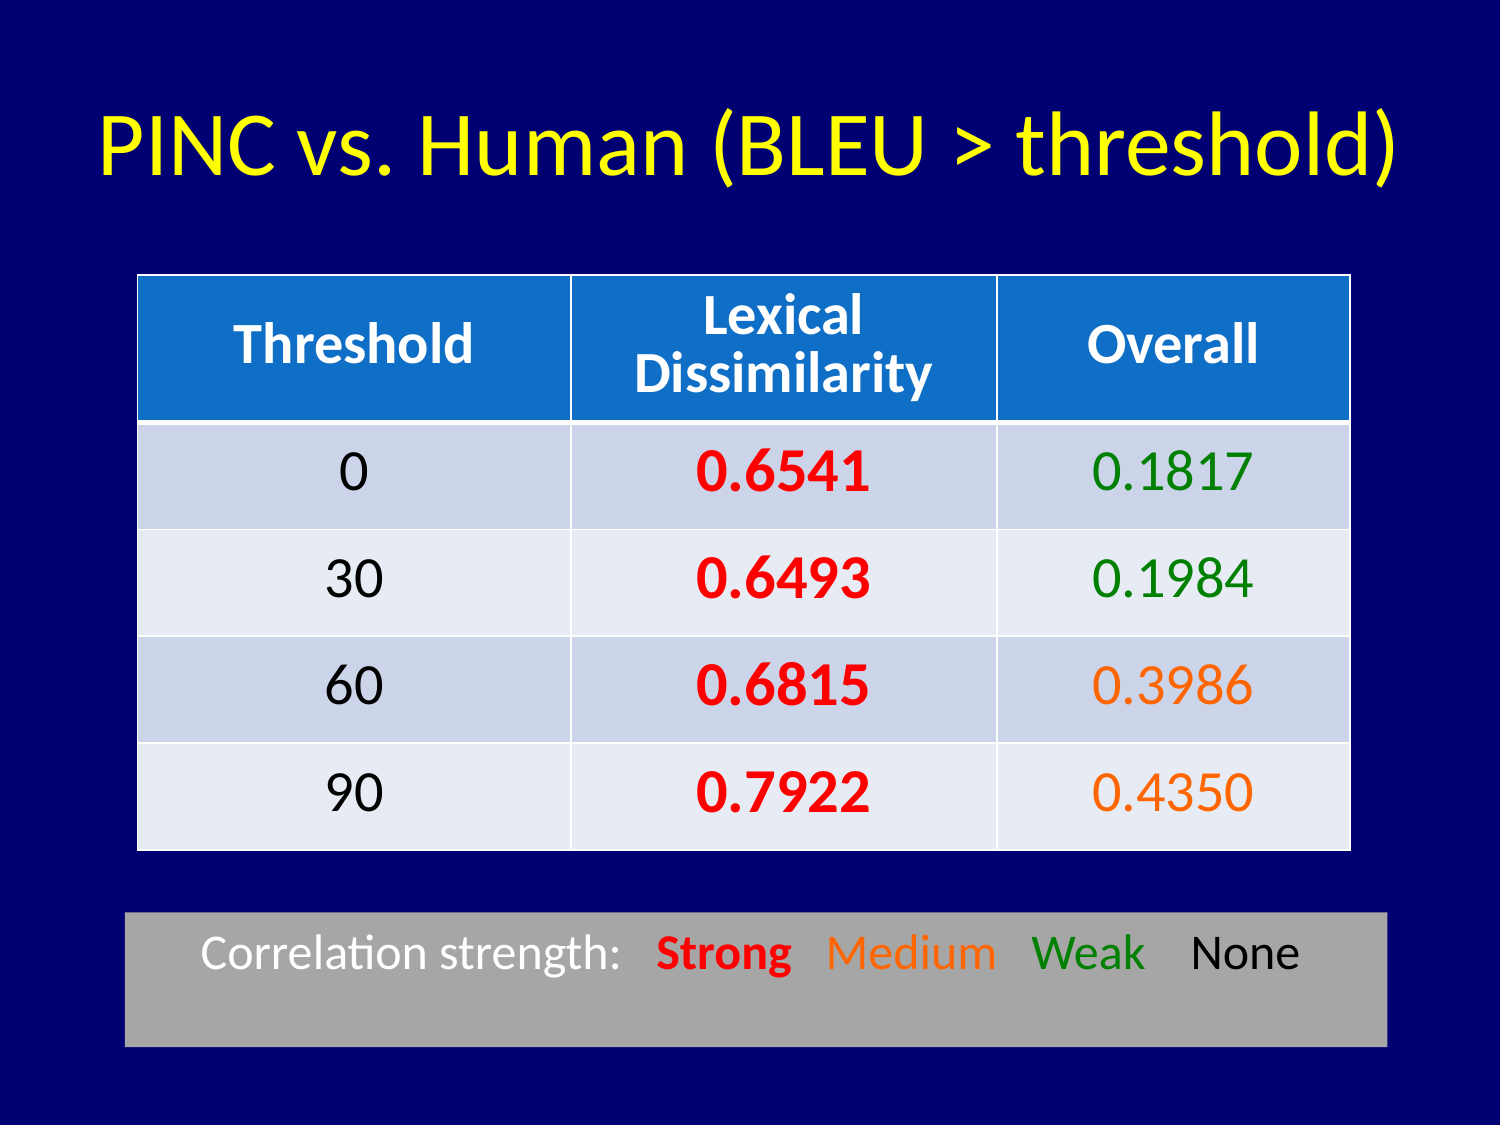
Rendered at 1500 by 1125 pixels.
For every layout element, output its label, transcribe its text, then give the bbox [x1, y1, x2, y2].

table_cell 0.7922 [572, 744, 996, 849]
table_cell 0.3986 [998, 637, 1349, 742]
table_cell 0.6493 [572, 530, 996, 635]
table_header Lexical Dissimilarity [572, 276, 996, 420]
table_cell 60 [138, 637, 570, 742]
text_box Correlation strength: Strong Medium Weak None [124, 912, 1388, 1048]
table_cell 0.4350 [998, 744, 1349, 849]
table_header Threshold [138, 276, 570, 420]
table_cell 30 [138, 530, 570, 635]
table_cell 0.6815 [572, 637, 996, 742]
title PINC vs. Human (BLEU > threshold) [75, 45, 1425, 233]
table_cell 0.1817 [998, 425, 1349, 529]
table_cell 0 [138, 425, 570, 529]
table_cell 0.6541 [572, 425, 996, 529]
table_header Overall [998, 276, 1349, 420]
table_cell 0.1984 [998, 530, 1349, 635]
table_cell 90 [138, 744, 570, 849]
